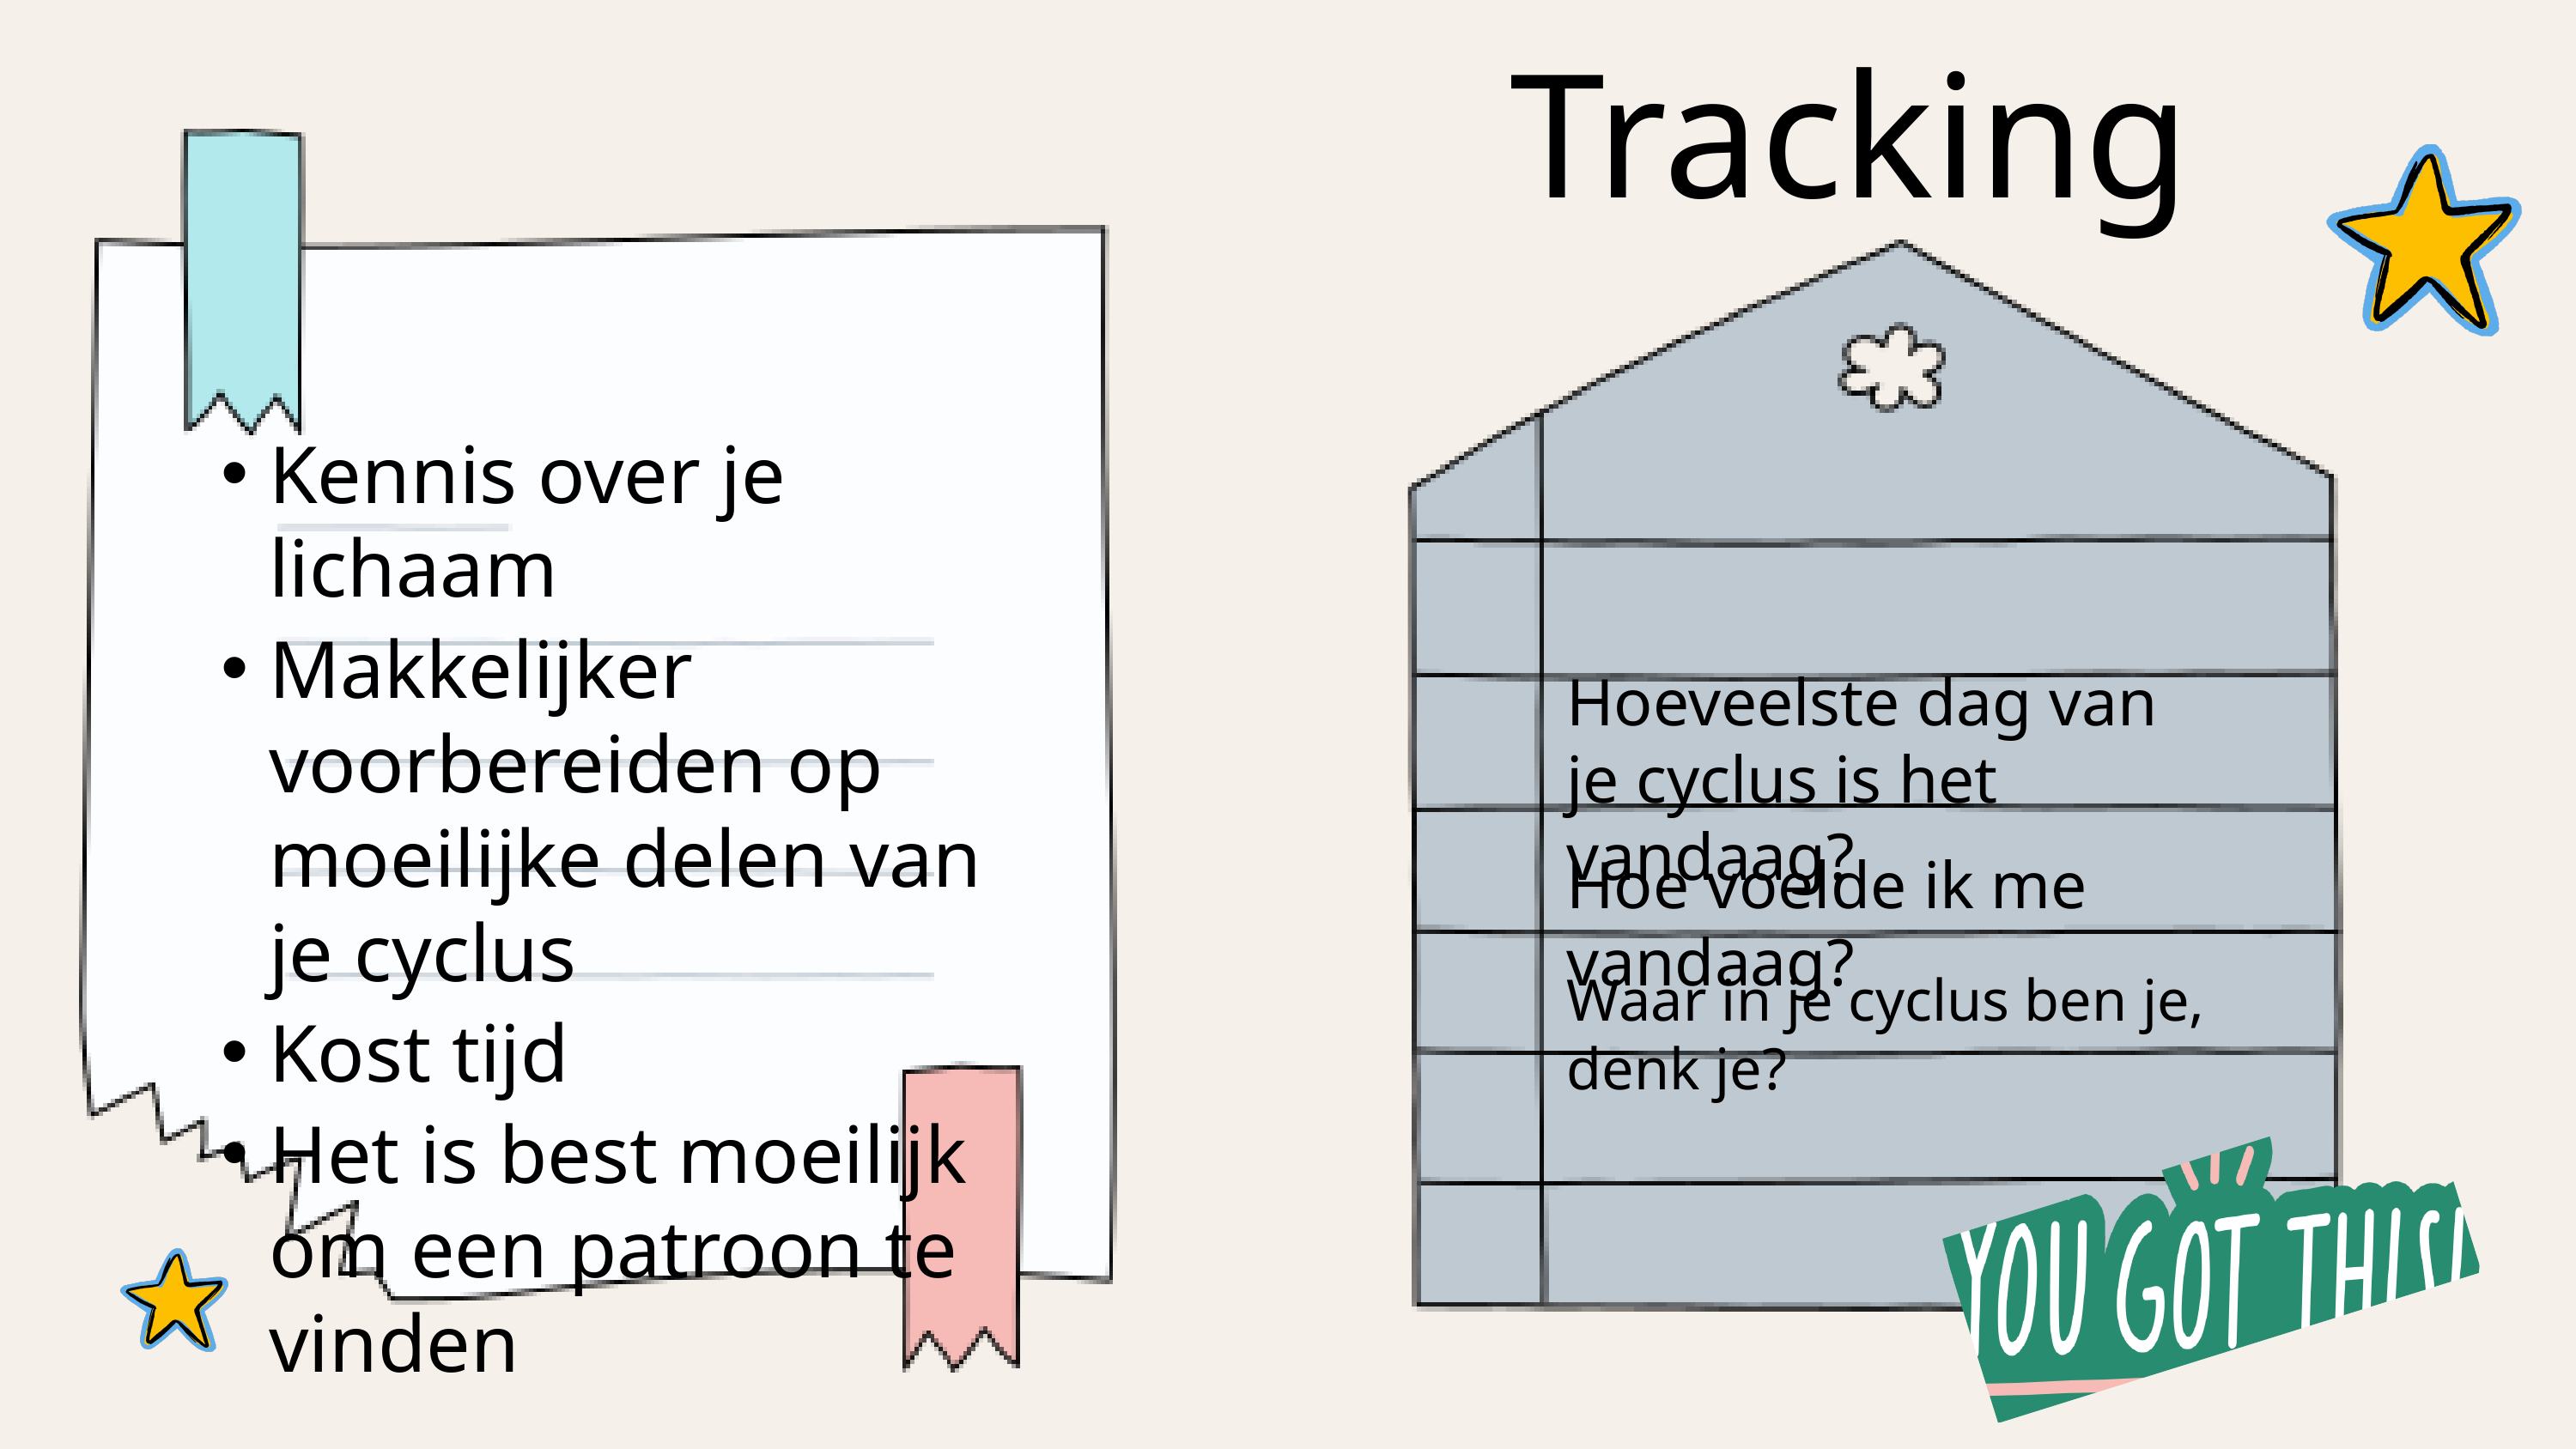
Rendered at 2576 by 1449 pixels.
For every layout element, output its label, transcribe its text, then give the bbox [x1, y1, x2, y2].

text_box [79, 129, 1126, 1373]
list Kennis over je lichaam Makkelijker voorbereiden op moeilijke delen van je cyclus Kost tijd Het is best moeilijk om een patroon te vinden [191, 417, 1005, 1312]
text_box Hoe voelde ik me vandaag? [1553, 838, 2240, 957]
text_box [118, 1248, 228, 1352]
text_box Waar in je cyclus ben je, denk je? [1553, 957, 2287, 1108]
text_box Hoeveelste dag van je cyclus is het vandaag? [1553, 655, 2240, 838]
text_box [2324, 144, 2522, 336]
title Tracking [1437, 18, 2264, 239]
text_box [1407, 239, 2348, 1312]
text_box [1941, 1088, 2482, 1423]
